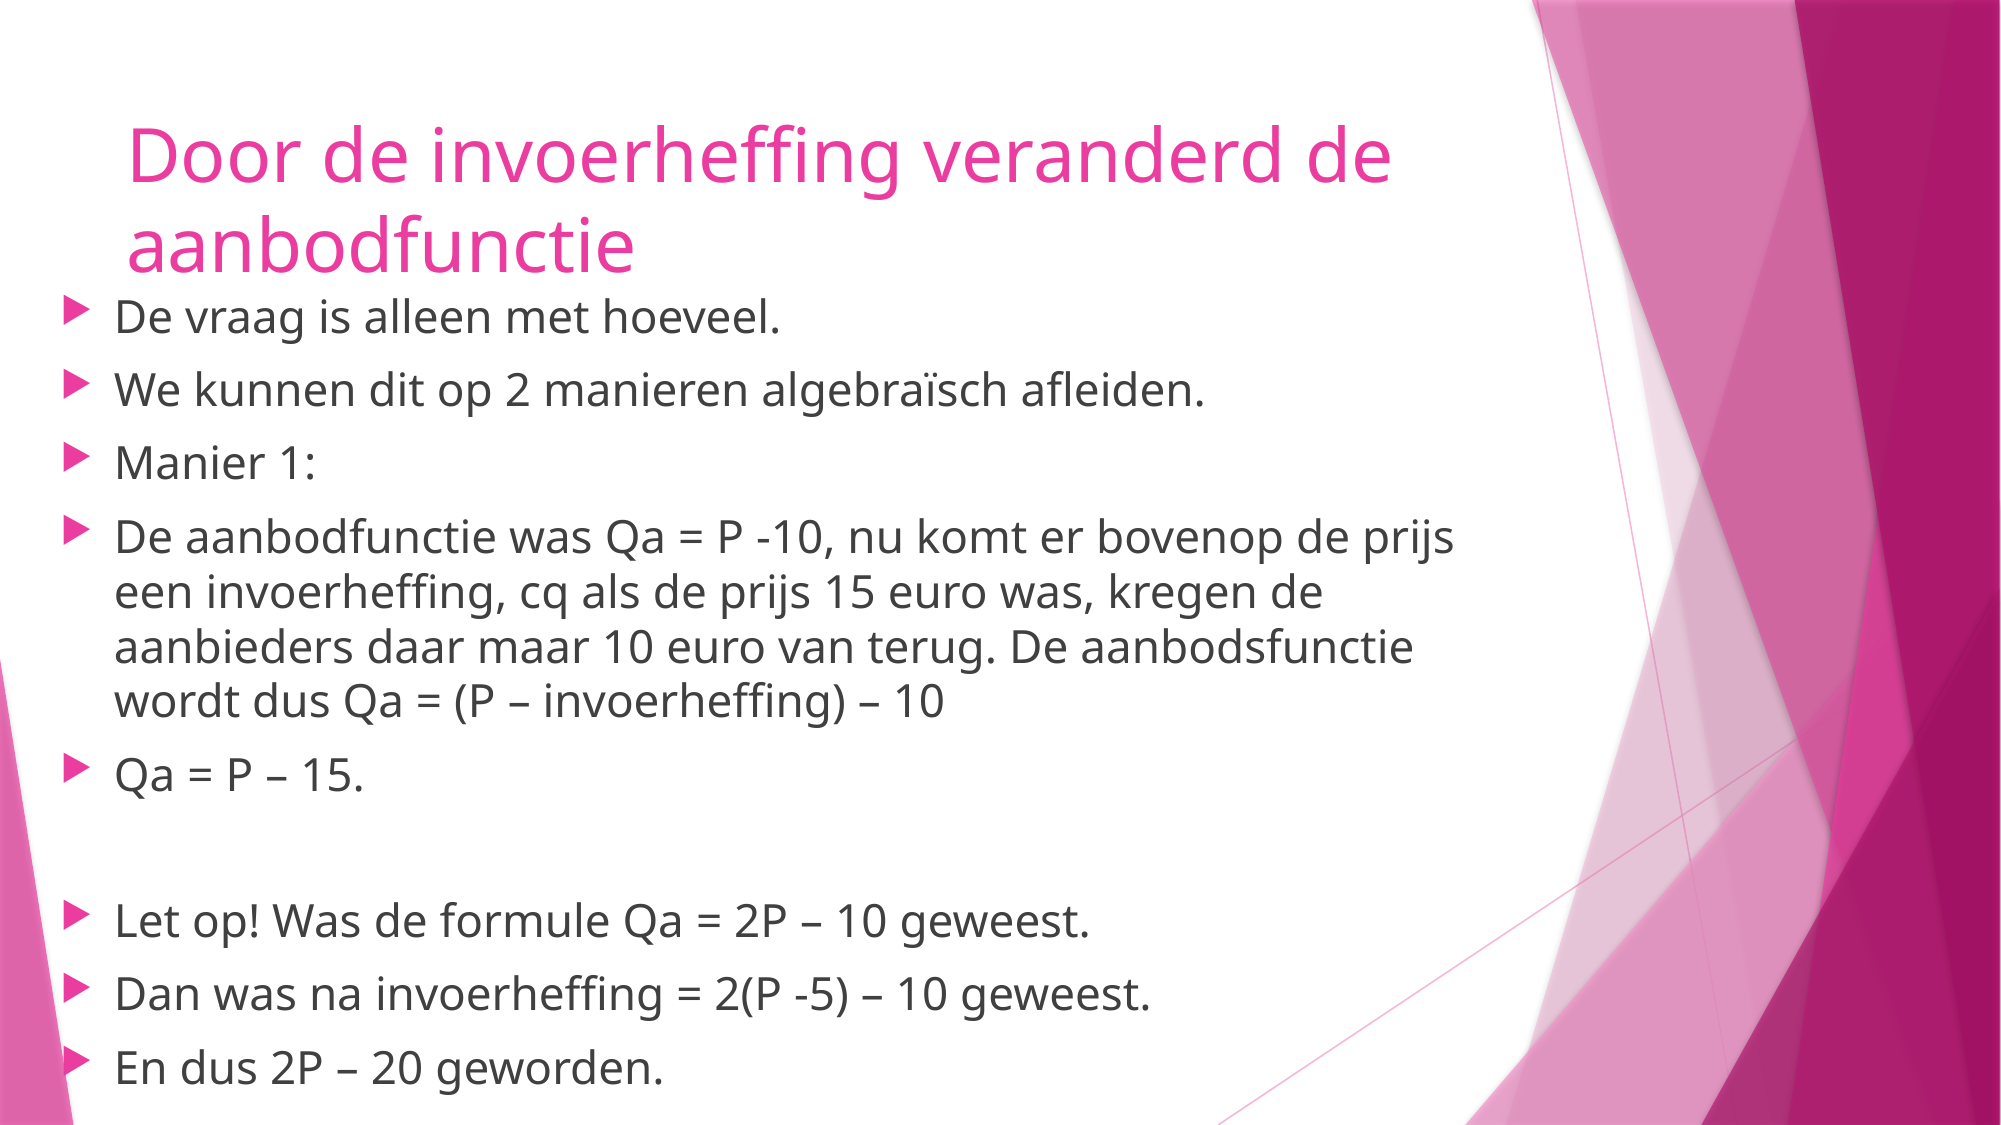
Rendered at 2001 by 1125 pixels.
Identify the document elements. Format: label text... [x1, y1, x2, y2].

list De vraag is alleen met hoeveel. We kunnen dit op 2 manieren algebraïsch afleiden. Manier 1: De aanbodfunctie was Qa = P -10, nu komt er bovenop de prijs een invoerheffing, cq als de prijs 15 euro was, kregen de aanbieders daar maar 10 euro van terug. De aanbodsfunctie wordt dus Qa = (P – invoerheffing) – 10 Qa = P – 15. Let op! Was de formule Qa = 2P – 10 geweest. Dan was na invoerheffing = 2(P -5) – 10 geweest. En dus 2P – 20 geworden. [45, 280, 1522, 1102]
title Door de invoerheffing veranderd de aanbodfunctie [111, 99, 1522, 280]
